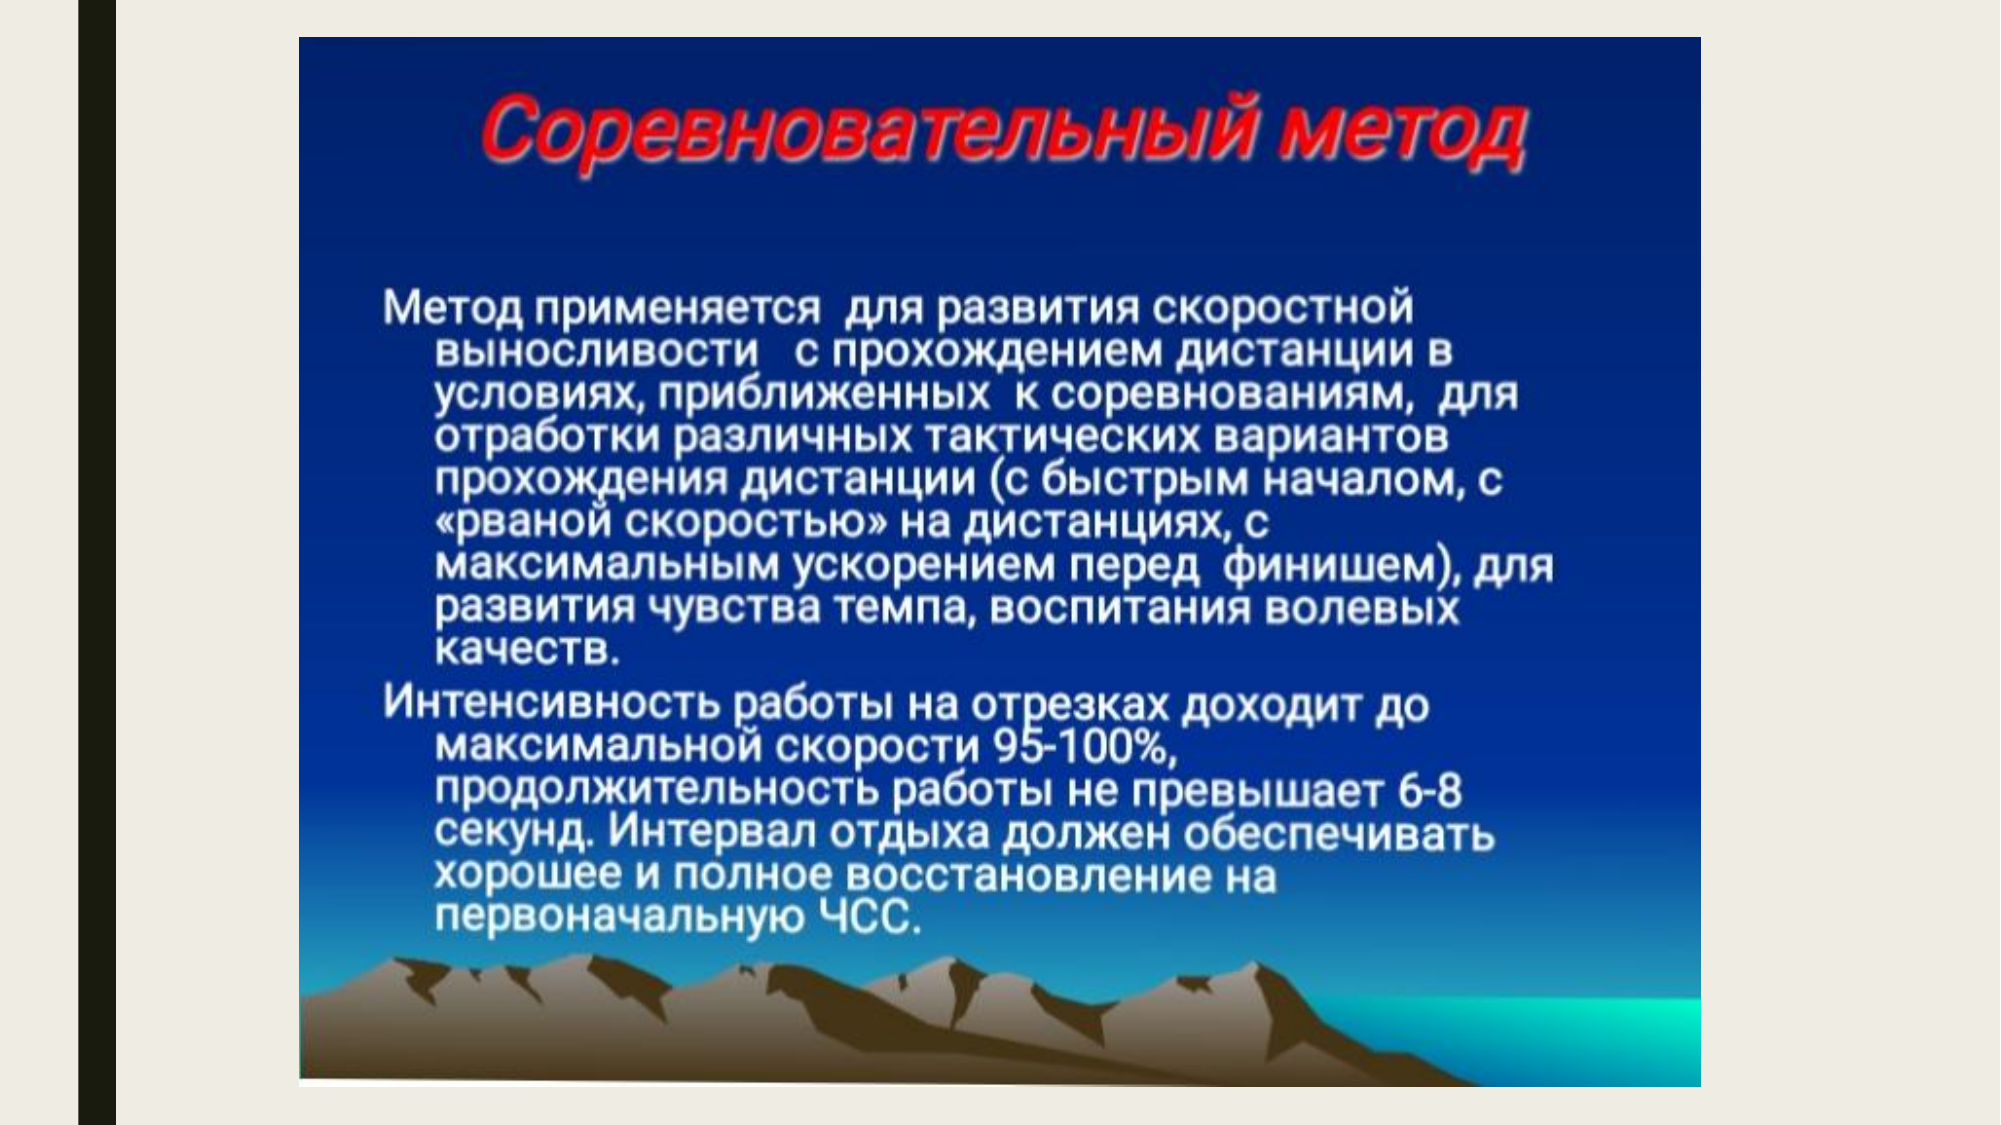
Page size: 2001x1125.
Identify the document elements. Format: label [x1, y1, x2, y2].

list [299, 37, 1701, 1087]
